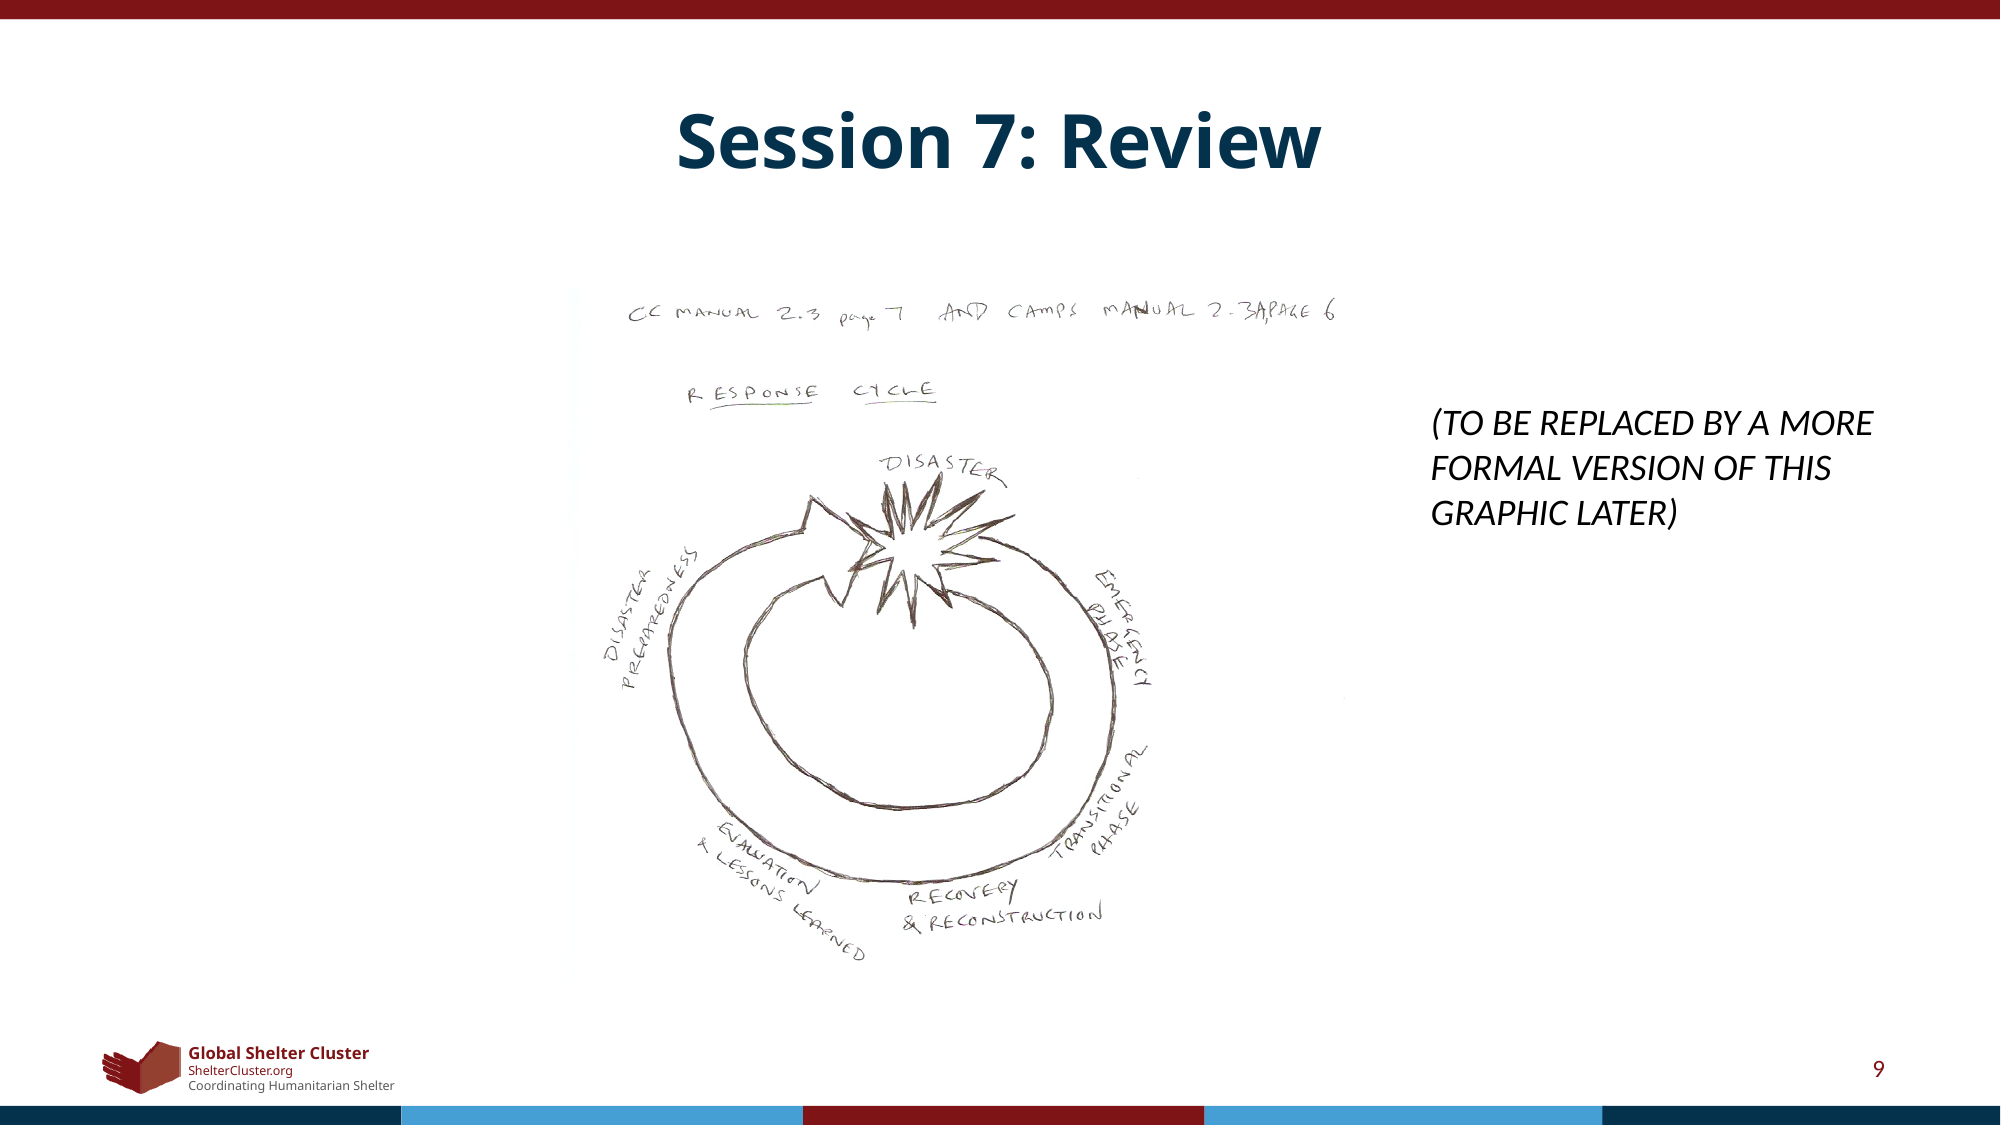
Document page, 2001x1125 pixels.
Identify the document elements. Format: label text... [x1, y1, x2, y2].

title Session 7: Review [99, 45, 1900, 233]
slide_number 9 [1433, 1037, 1900, 1098]
text_box (TO BE REPLACED BY A MORE FORMAL VERSION OF THIS GRAPHIC LATER) [1415, 390, 1889, 541]
picture [102, 1041, 181, 1094]
picture [566, 287, 1363, 983]
